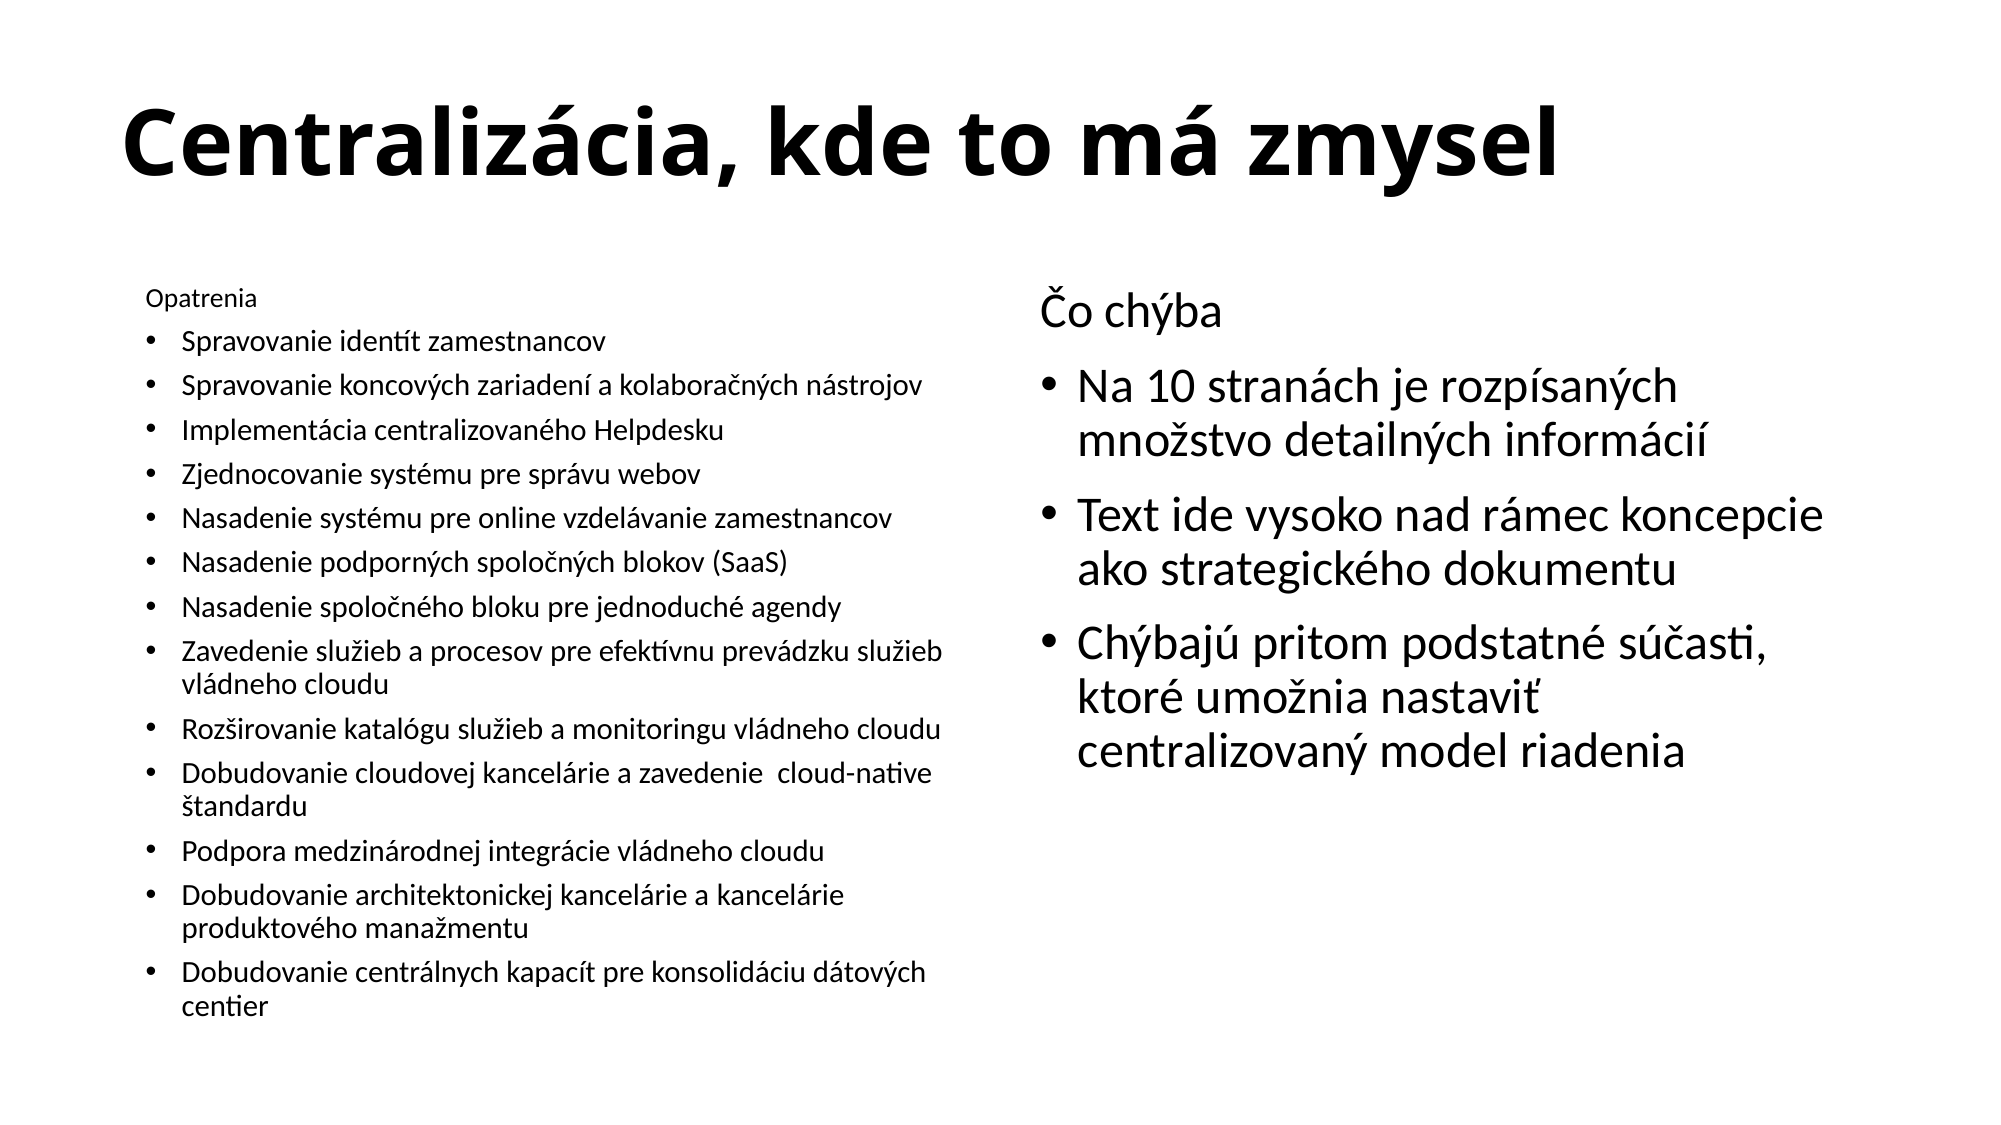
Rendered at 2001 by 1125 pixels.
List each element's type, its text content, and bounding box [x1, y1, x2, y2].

text_box Opatrenia Spravovanie identít zamestnancov Spravovanie koncových zariadení a kolaboračných nástrojov Implementácia centralizovaného Helpdesku Zjednocovanie systému pre správu webov Nasadenie systému pre online vzdelávanie zamestnancov Nasadenie podporných spoločných blokov (SaaS) Nasadenie spoločného bloku pre jednoduché agendy Zavedenie služieb a procesov pre efektívnu prevádzku služieb vládneho cloudu Rozširovanie katalógu služieb a monitoringu vládneho cloudu Dobudovanie cloudovej kancelárie a zavedenie cloud-native štandardu Podpora medzinárodnej integrácie vládneho cloudu Dobudovanie architektonickej kancelárie a kancelárie produktového manažmentu Dobudovanie centrálnych kapacít pre konsolidáciu dátových centier [130, 276, 960, 1073]
list Čo chýba Na 10 stranách je rozpísaných množstvo detailných informácií Text ide vysoko nad rámec koncepcie ako strategického dokumentu Chýbajú pritom podstatné súčasti, ktoré umožnia nastaviť centralizovaný model riadenia [1025, 276, 1855, 998]
title Centralizácia, kde to má zmysel [105, 52, 1895, 240]
